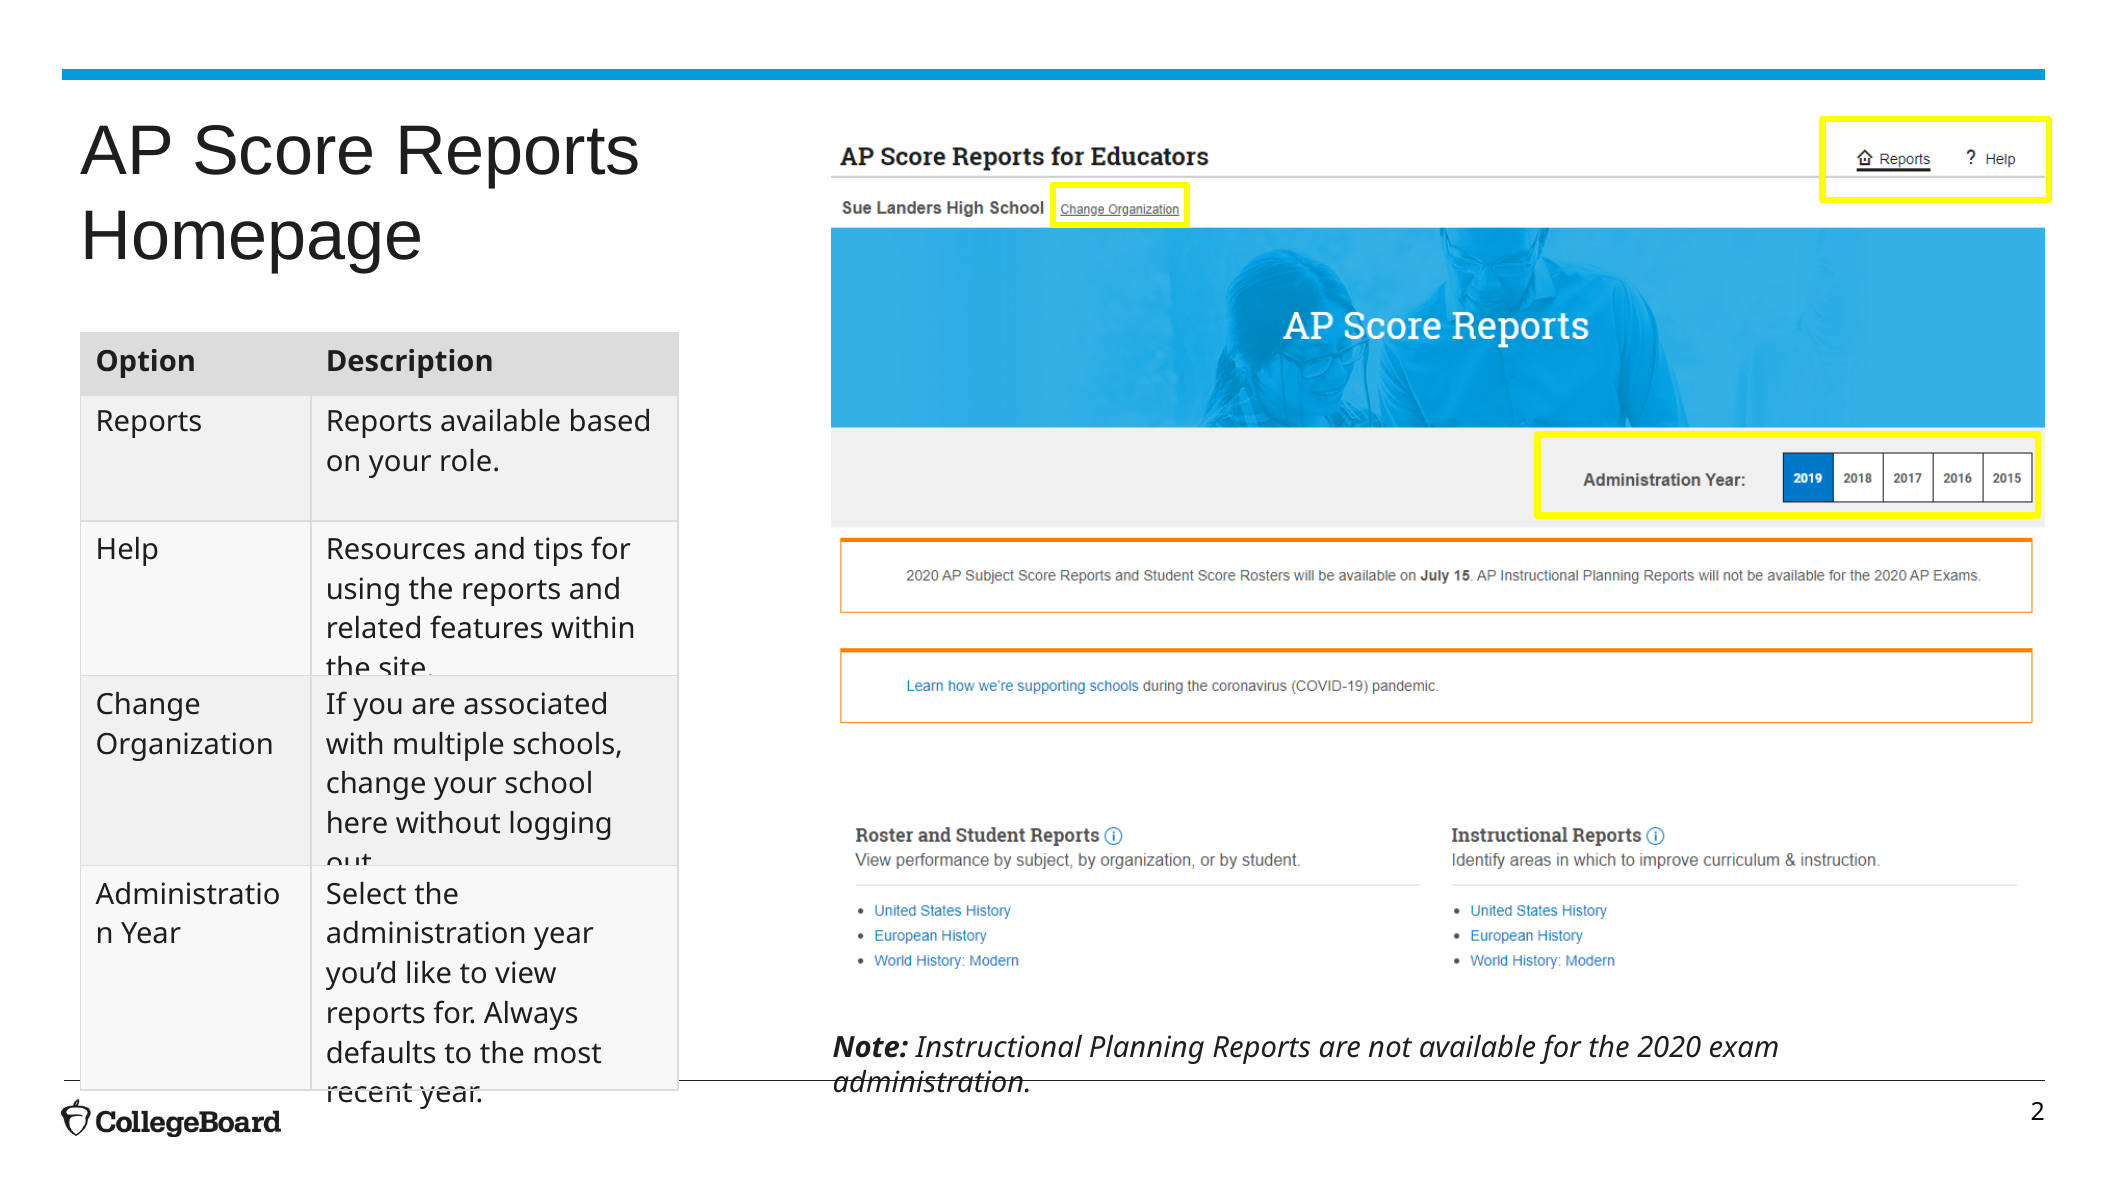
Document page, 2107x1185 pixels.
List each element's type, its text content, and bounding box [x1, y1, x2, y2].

table_cell If you are associated with multiple schools, change your school here without logging out. [312, 676, 677, 865]
table_cell Administration Year [81, 866, 310, 1089]
table_header Option [81, 334, 310, 390]
table_cell Reports [81, 396, 310, 520]
table_cell Change Organization [81, 676, 310, 865]
table_cell Reports available based on your role. [312, 396, 677, 520]
table_cell Select the administration year you’d like to view reports for. Always defaults to the most recent year. [312, 866, 677, 1089]
table_cell Help [81, 522, 310, 675]
text_box [1821, 117, 2051, 202]
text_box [830, 134, 2045, 974]
text_box Note: Instructional Planning Reports are not available for the 2020 exam administration. [818, 1020, 1981, 1106]
table_header Description [312, 334, 677, 390]
title AP Score Reports Homepage [80, 81, 728, 276]
table_cell Resources and tips for using the reports and related features within the site. [312, 522, 677, 675]
picture [61, 1099, 281, 1137]
